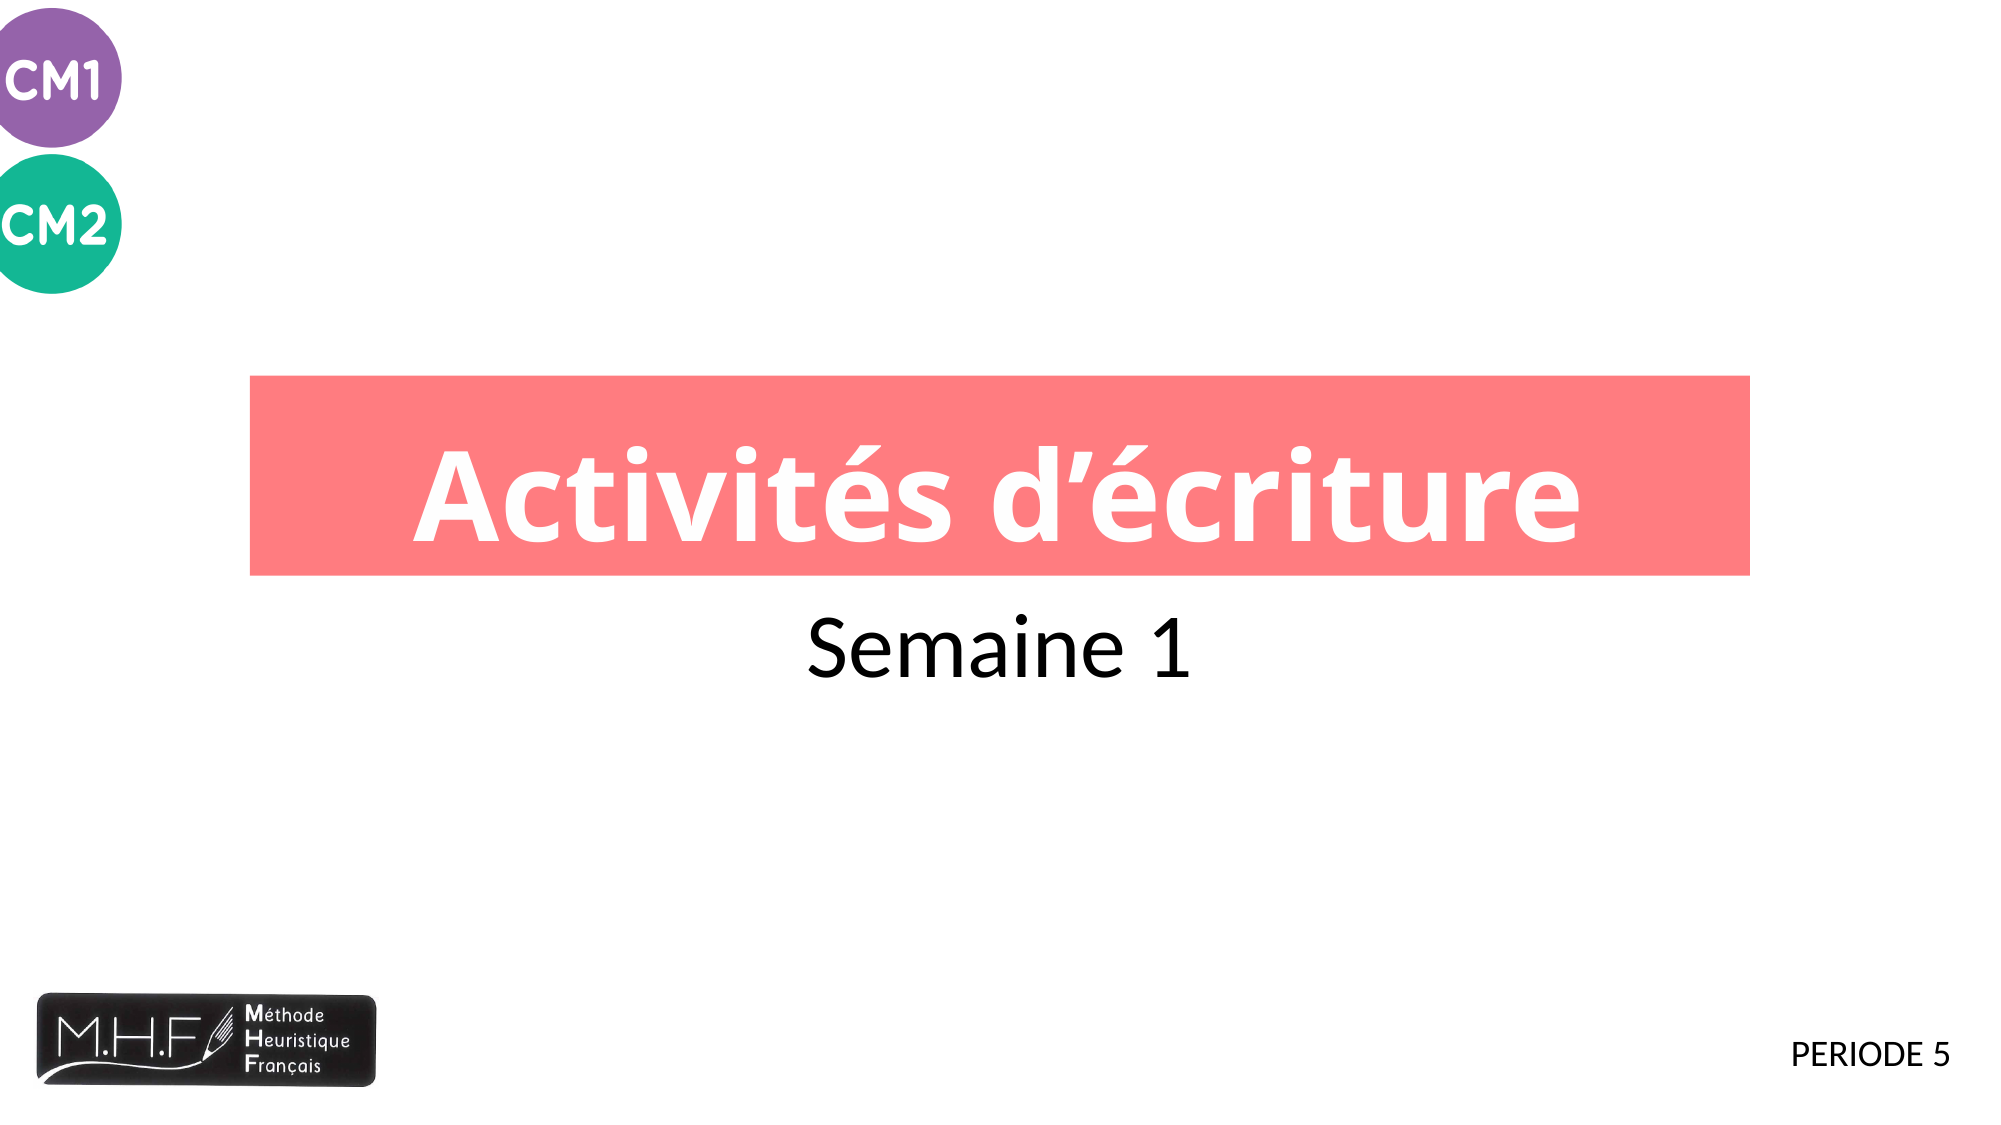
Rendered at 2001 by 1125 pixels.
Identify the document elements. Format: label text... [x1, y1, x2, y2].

text_box PERIODE 5 [1362, 1021, 1967, 1082]
subtitle Semaine 1 [249, 590, 1750, 863]
picture [0, 0, 134, 298]
title Activités d’écriture [249, 375, 1750, 576]
picture [33, 990, 379, 1089]
